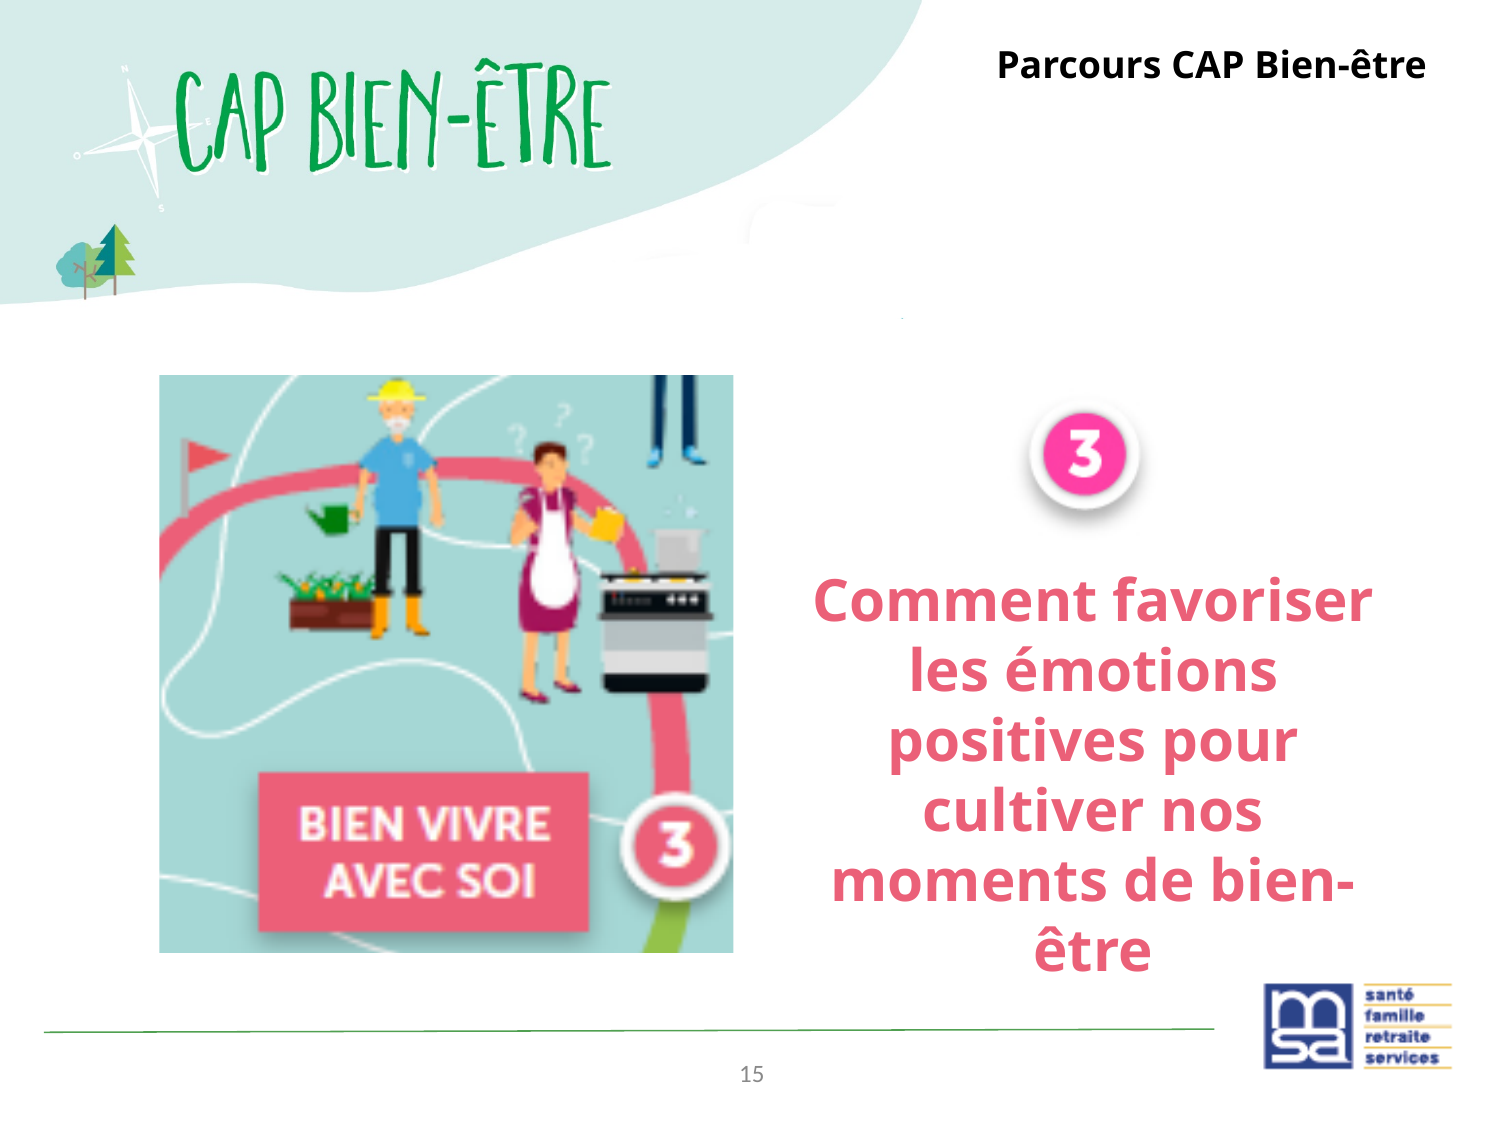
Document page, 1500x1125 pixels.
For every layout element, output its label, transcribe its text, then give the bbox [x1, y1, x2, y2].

text_box Parcours CAP Bien-être [968, 34, 1455, 94]
text_box Comment favoriser les émotions positives pour cultiver nos moments de bien-être [762, 555, 1424, 991]
picture [0, 0, 941, 320]
picture [1007, 386, 1165, 546]
text_box 15 [54, 1042, 1245, 1103]
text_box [43, 1028, 1215, 1033]
picture [1250, 929, 1476, 1125]
picture [159, 375, 734, 953]
